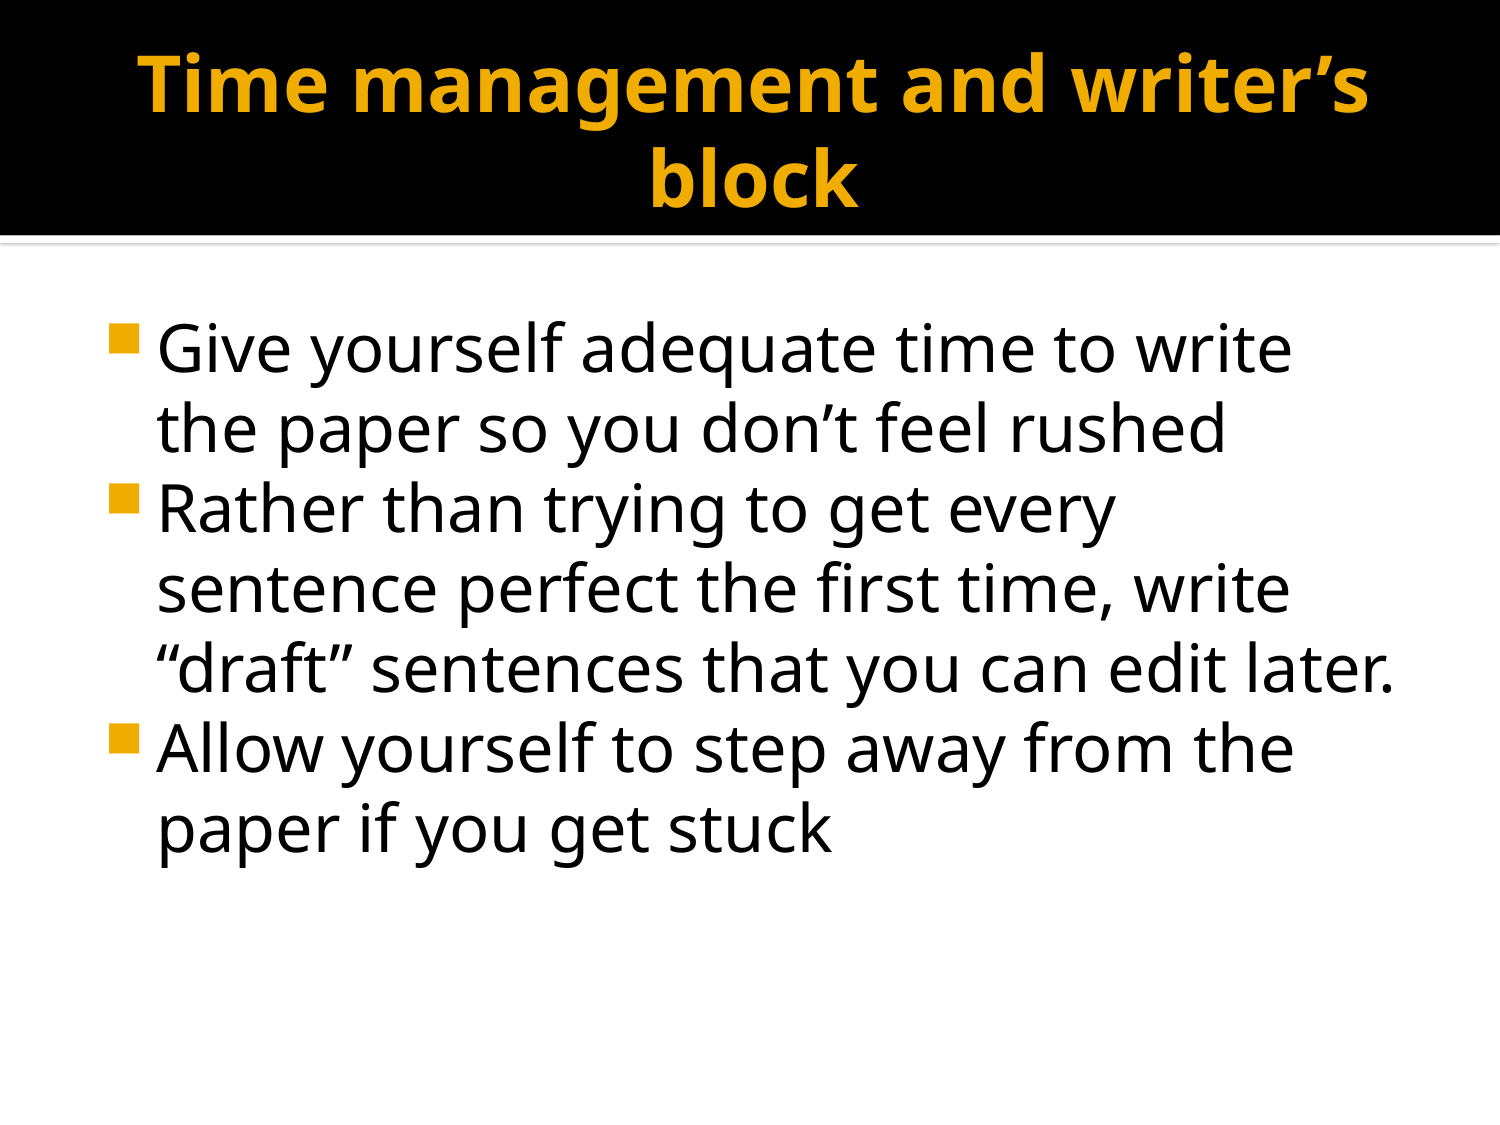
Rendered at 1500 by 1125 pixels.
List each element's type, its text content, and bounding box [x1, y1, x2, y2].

title Time management and writer’s block [75, 25, 1425, 231]
list Give yourself adequate time to write the paper so you don’t feel rushed Rather than trying to get every sentence perfect the first time, write “draft” sentences that you can edit later. Allow yourself to step away from the paper if you get stuck [75, 291, 1425, 1050]
